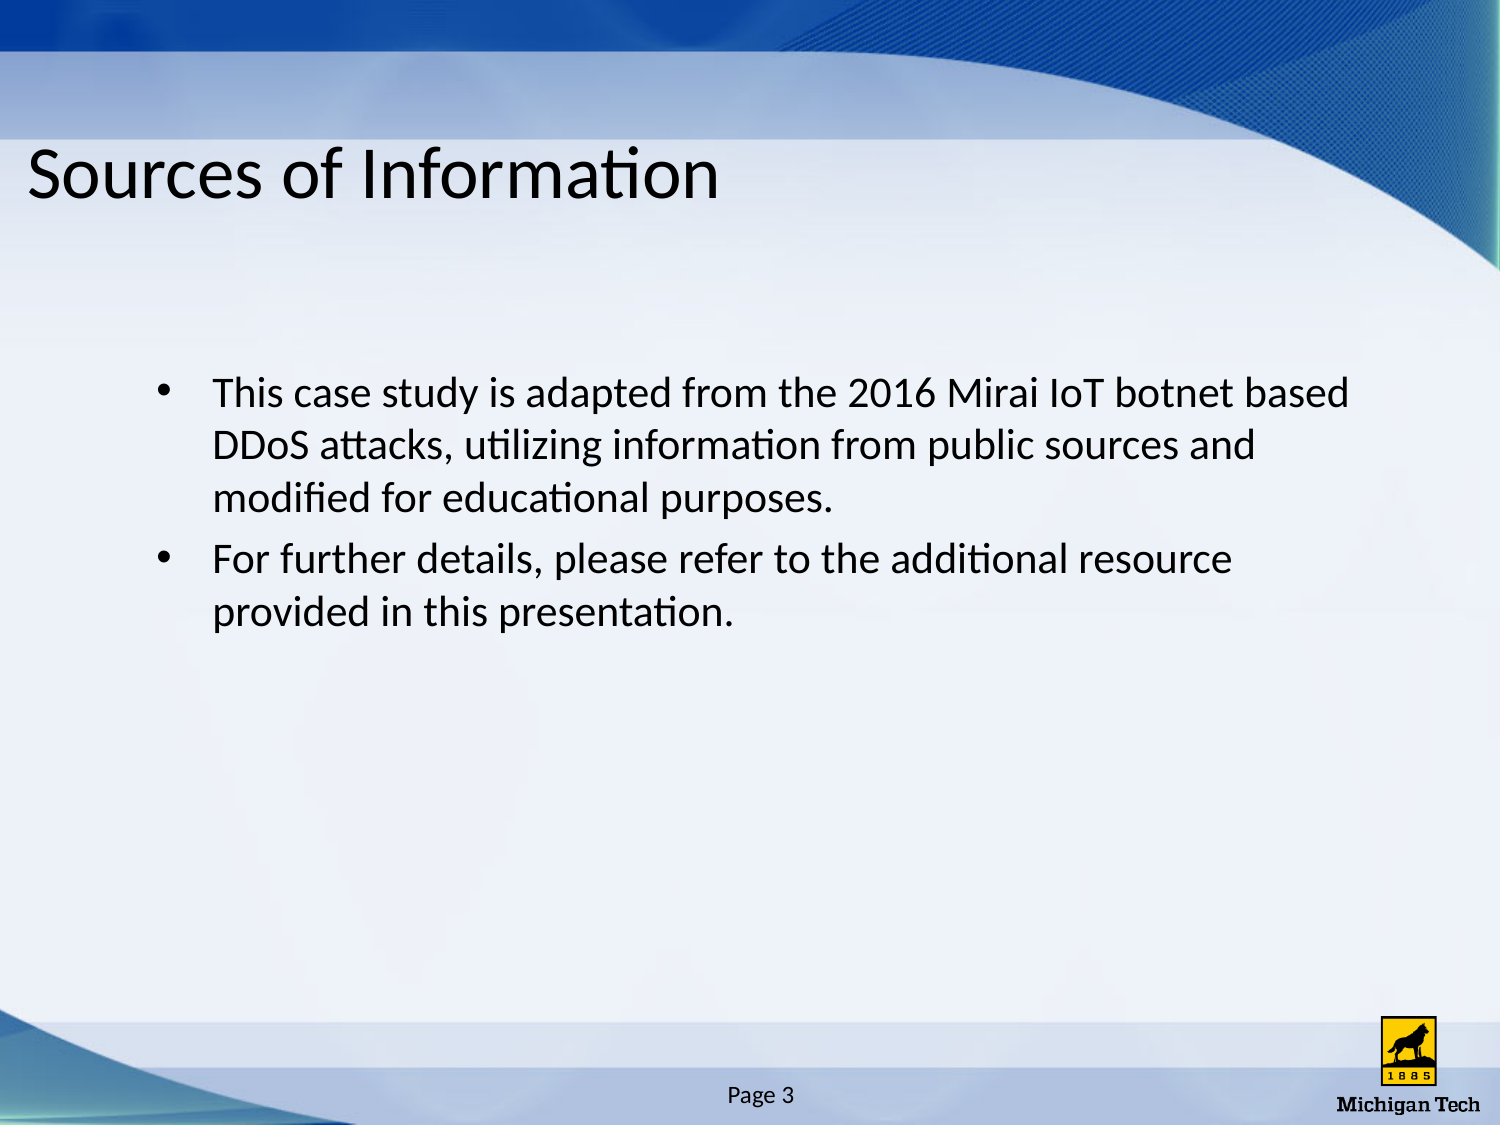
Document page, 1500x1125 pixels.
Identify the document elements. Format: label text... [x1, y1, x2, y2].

text_box This case study is adapted from the 2016 Mirai IoT botnet based DDoS attacks, utilizing information from public sources and modified for educational purposes. For further details, please refer to the additional resource provided in this presentation. [141, 356, 1406, 863]
picture [0, 0, 1500, 1125]
title Sources of Information [12, 75, 1263, 263]
